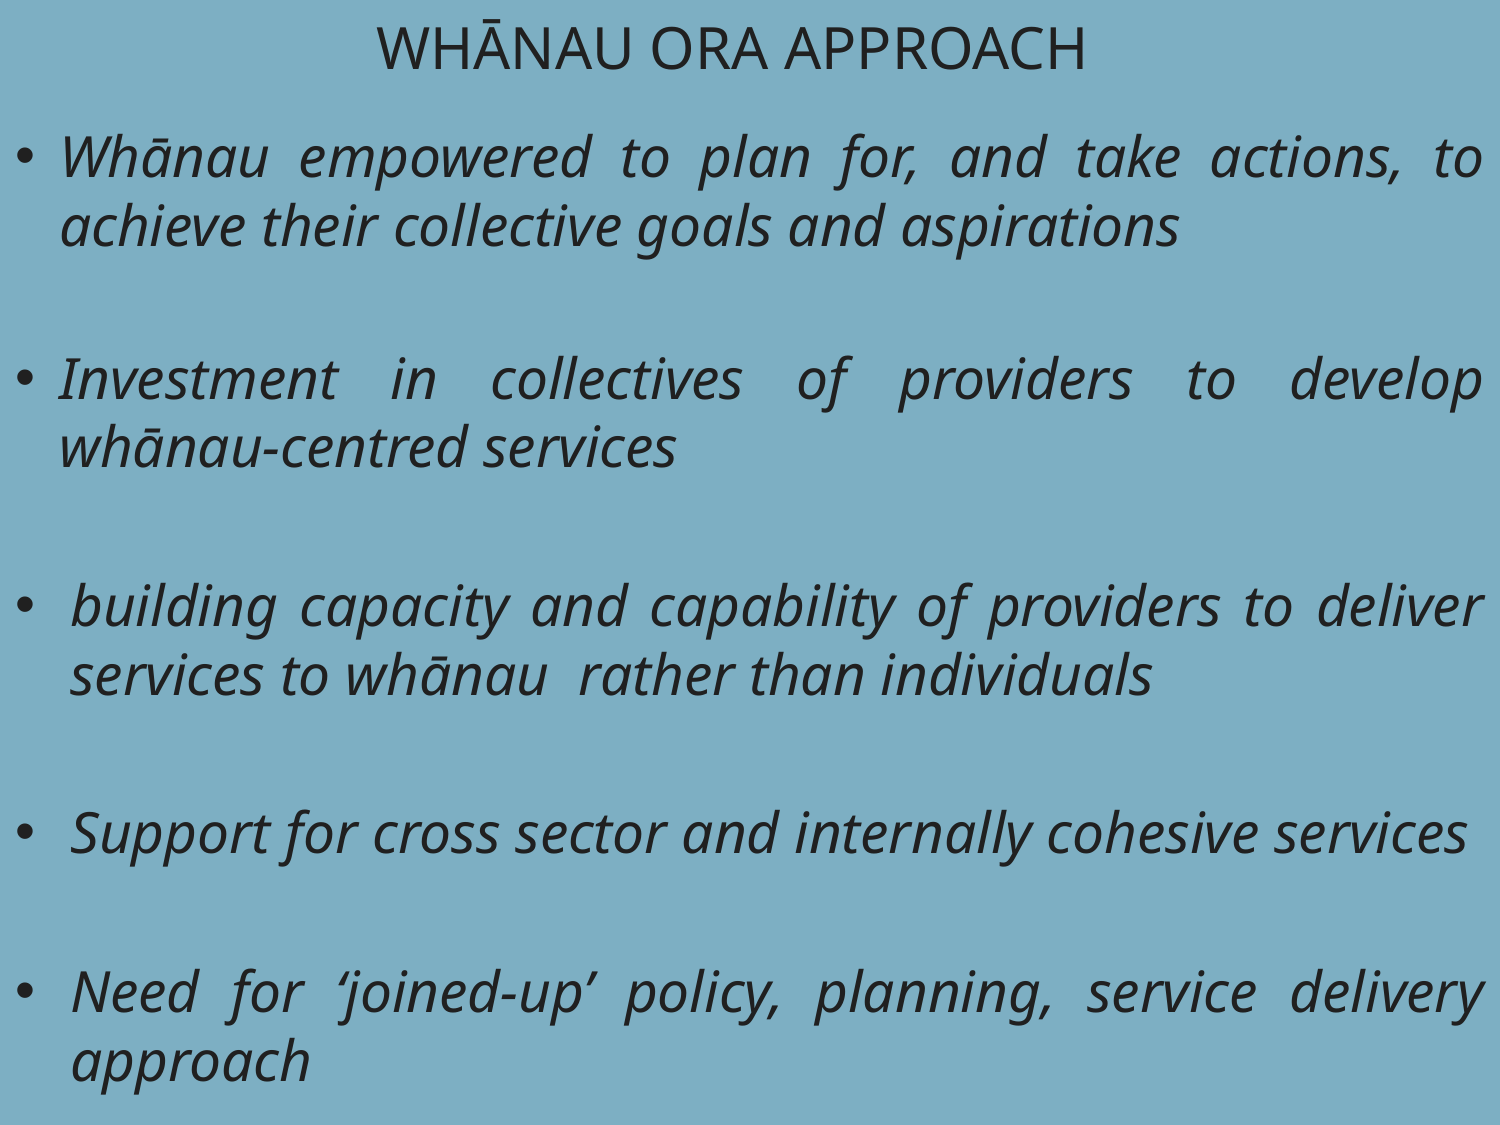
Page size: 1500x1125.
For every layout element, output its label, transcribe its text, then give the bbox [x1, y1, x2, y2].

title Whānau Ora Approach [64, 3, 1400, 99]
list Whānau empowered to plan for, and take actions, to achieve their collective goals and aspirations Investment in collectives of providers to develop whānau-centred services building capacity and capability of providers to deliver services to whānau rather than individuals Support for cross sector and internally cohesive services Need for ‘joined-up’ policy, planning, service delivery approach [0, 113, 1500, 1125]
